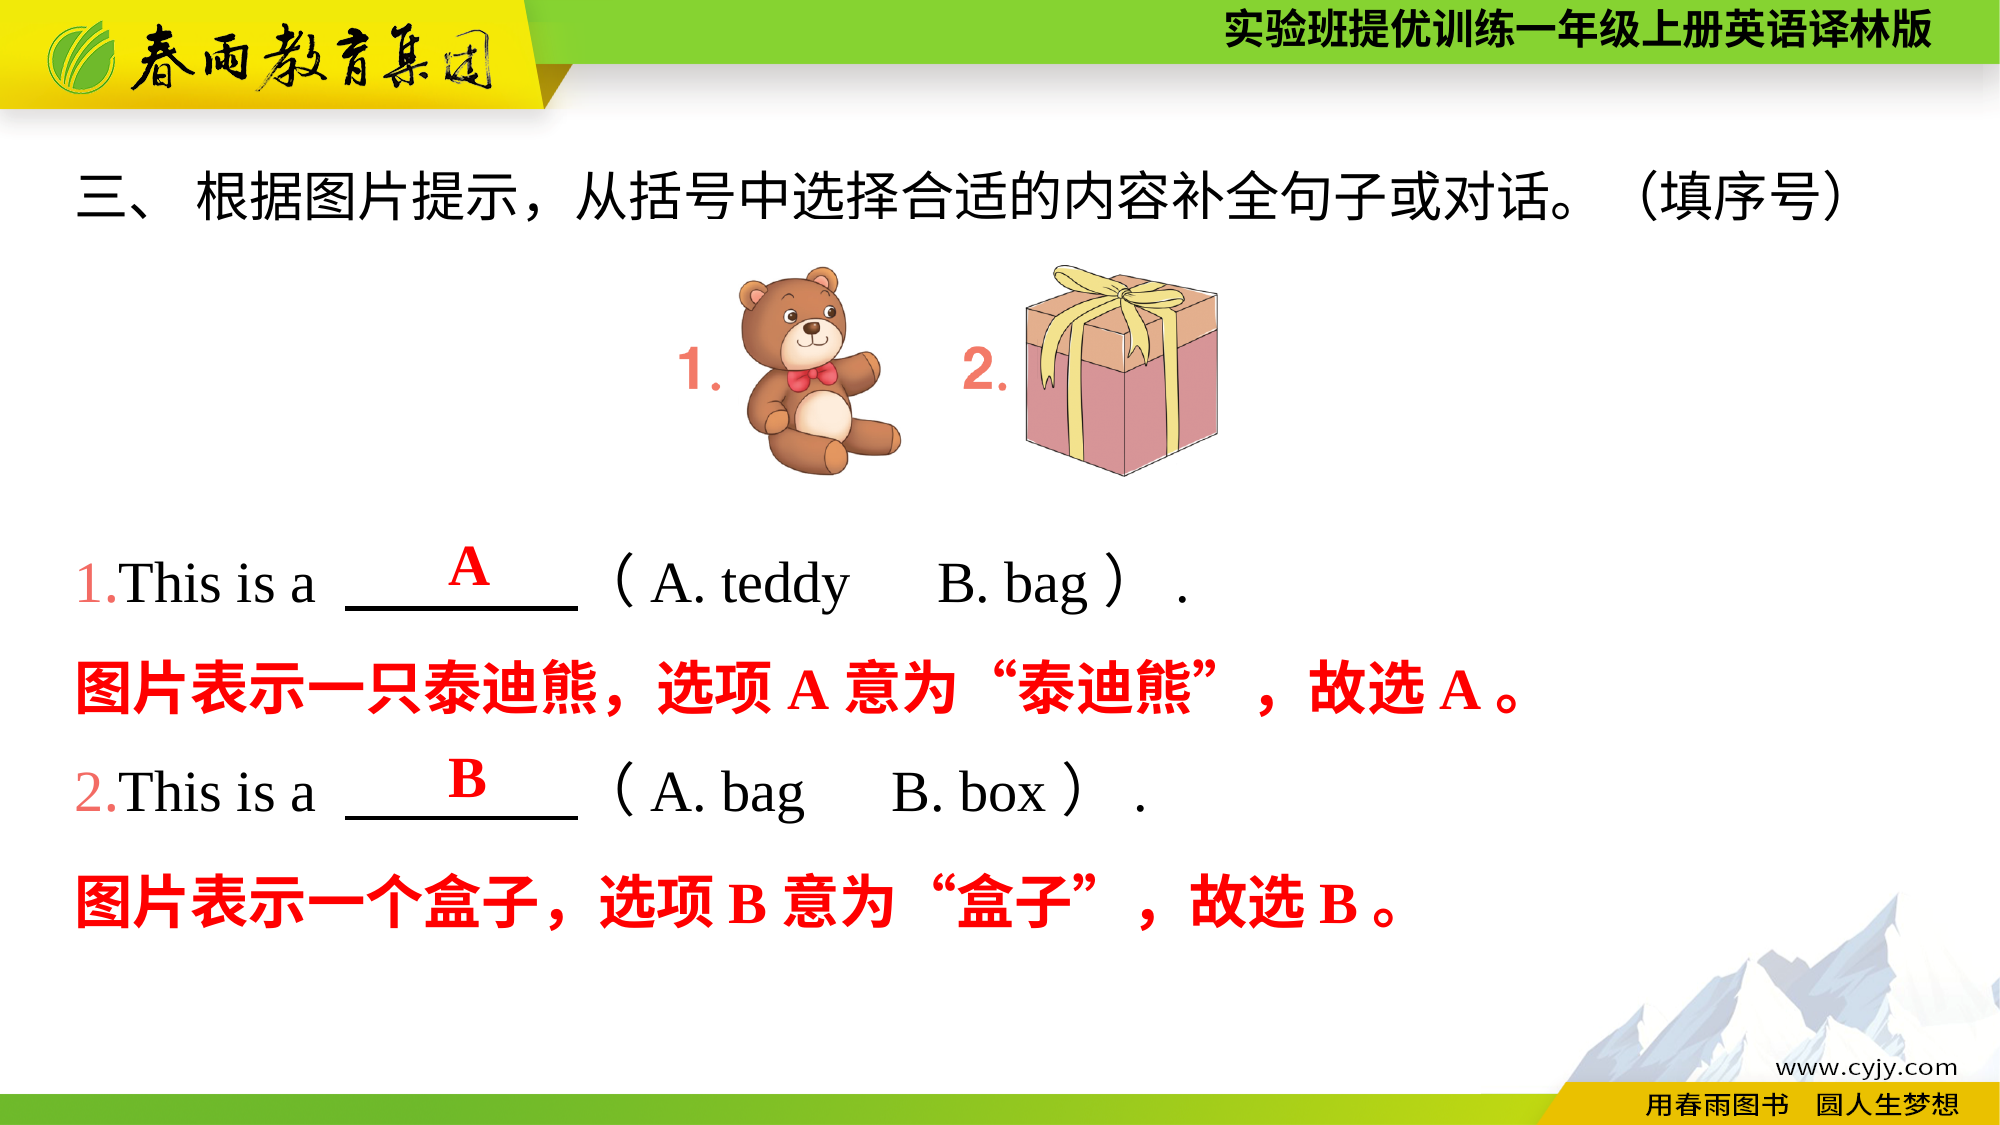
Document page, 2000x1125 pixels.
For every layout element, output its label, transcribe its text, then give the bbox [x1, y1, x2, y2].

text_box 图片表示一只泰迪熊，选项A意为“泰迪熊”，故选A。 [59, 608, 1944, 729]
text_box 1.This is a （A. teddy B. bag）. 2.This is a （A. bag B. box）. [59, 501, 1944, 608]
text_box 图片表示一个盒子，选项B意为“盒子”，故选B。 [59, 822, 1944, 943]
text_box B [433, 732, 502, 817]
text_box 1.This is a （A. teddy B. bag）. 2.This is a （A. bag B. box）. [59, 729, 1944, 822]
text_box A [433, 519, 506, 605]
list 三、 根据图片提示，从括号中选择合适的内容补全句子或对话。（填序号） [59, 122, 1944, 224]
picture [0, 0, 2000, 1125]
